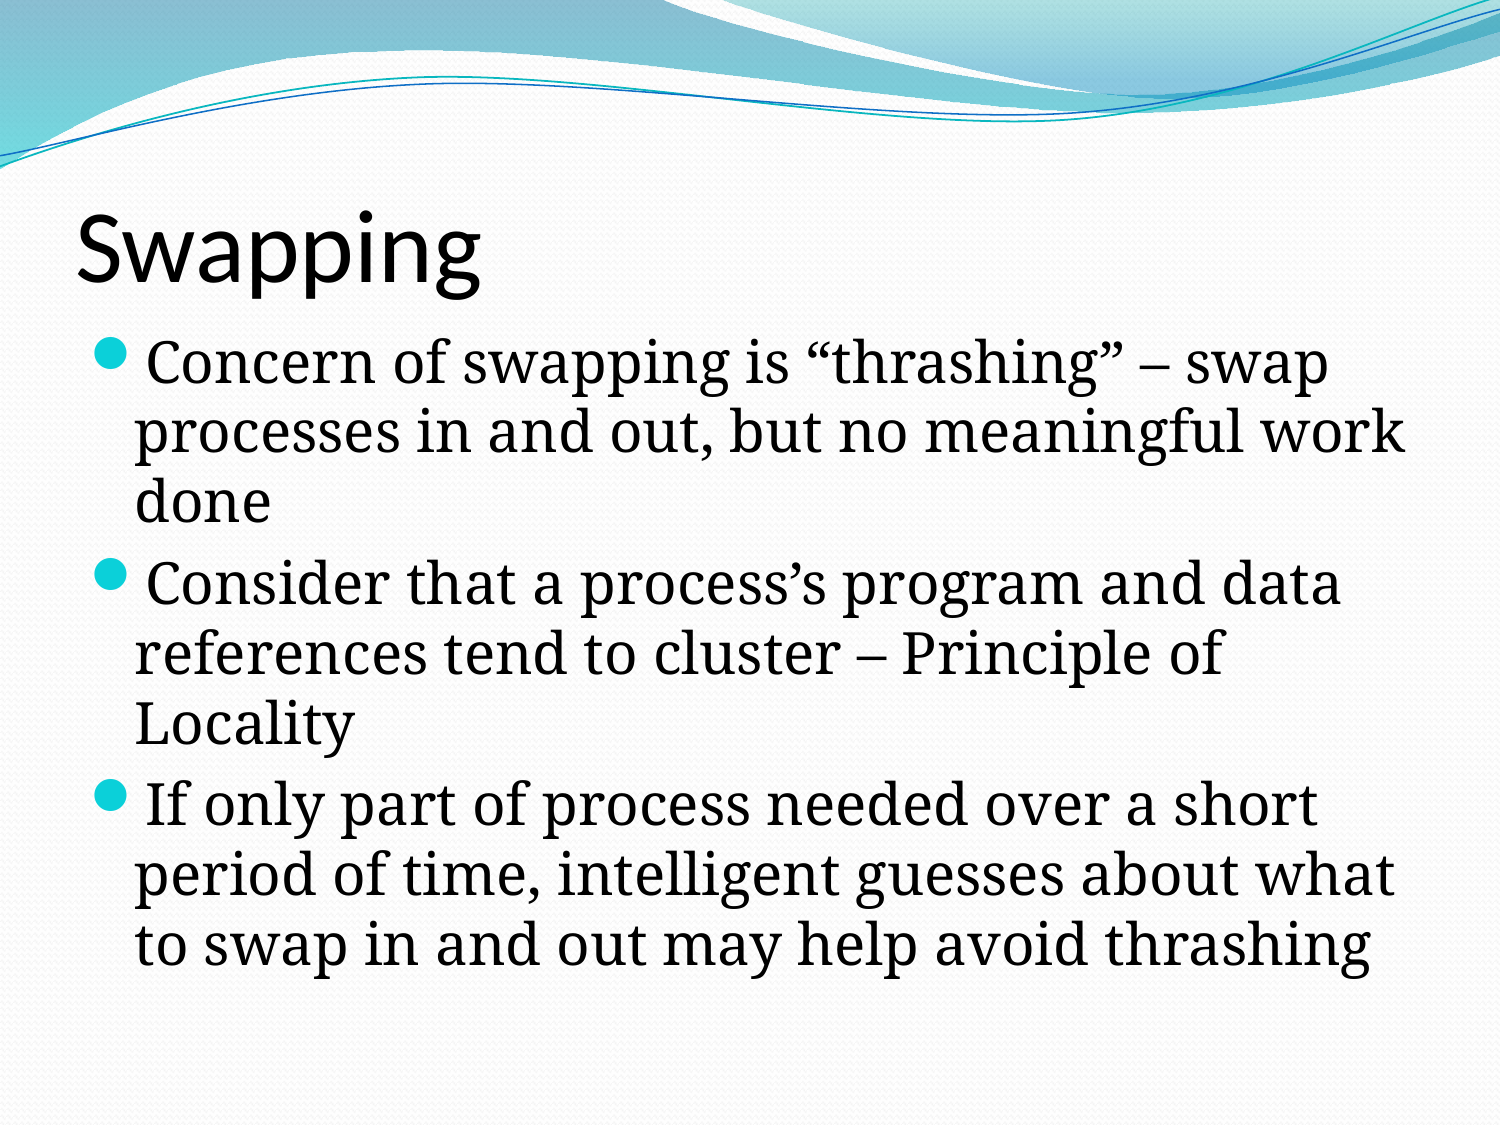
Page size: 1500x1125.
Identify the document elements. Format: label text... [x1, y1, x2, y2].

title Swapping [75, 115, 1425, 303]
list Concern of swapping is “thrashing” – swap processes in and out, but no meaningful work done Consider that a process’s program and data references tend to cluster – Principle of Locality If only part of process needed over a short period of time, intelligent guesses about what to swap in and out may help avoid thrashing [75, 317, 1425, 1038]
